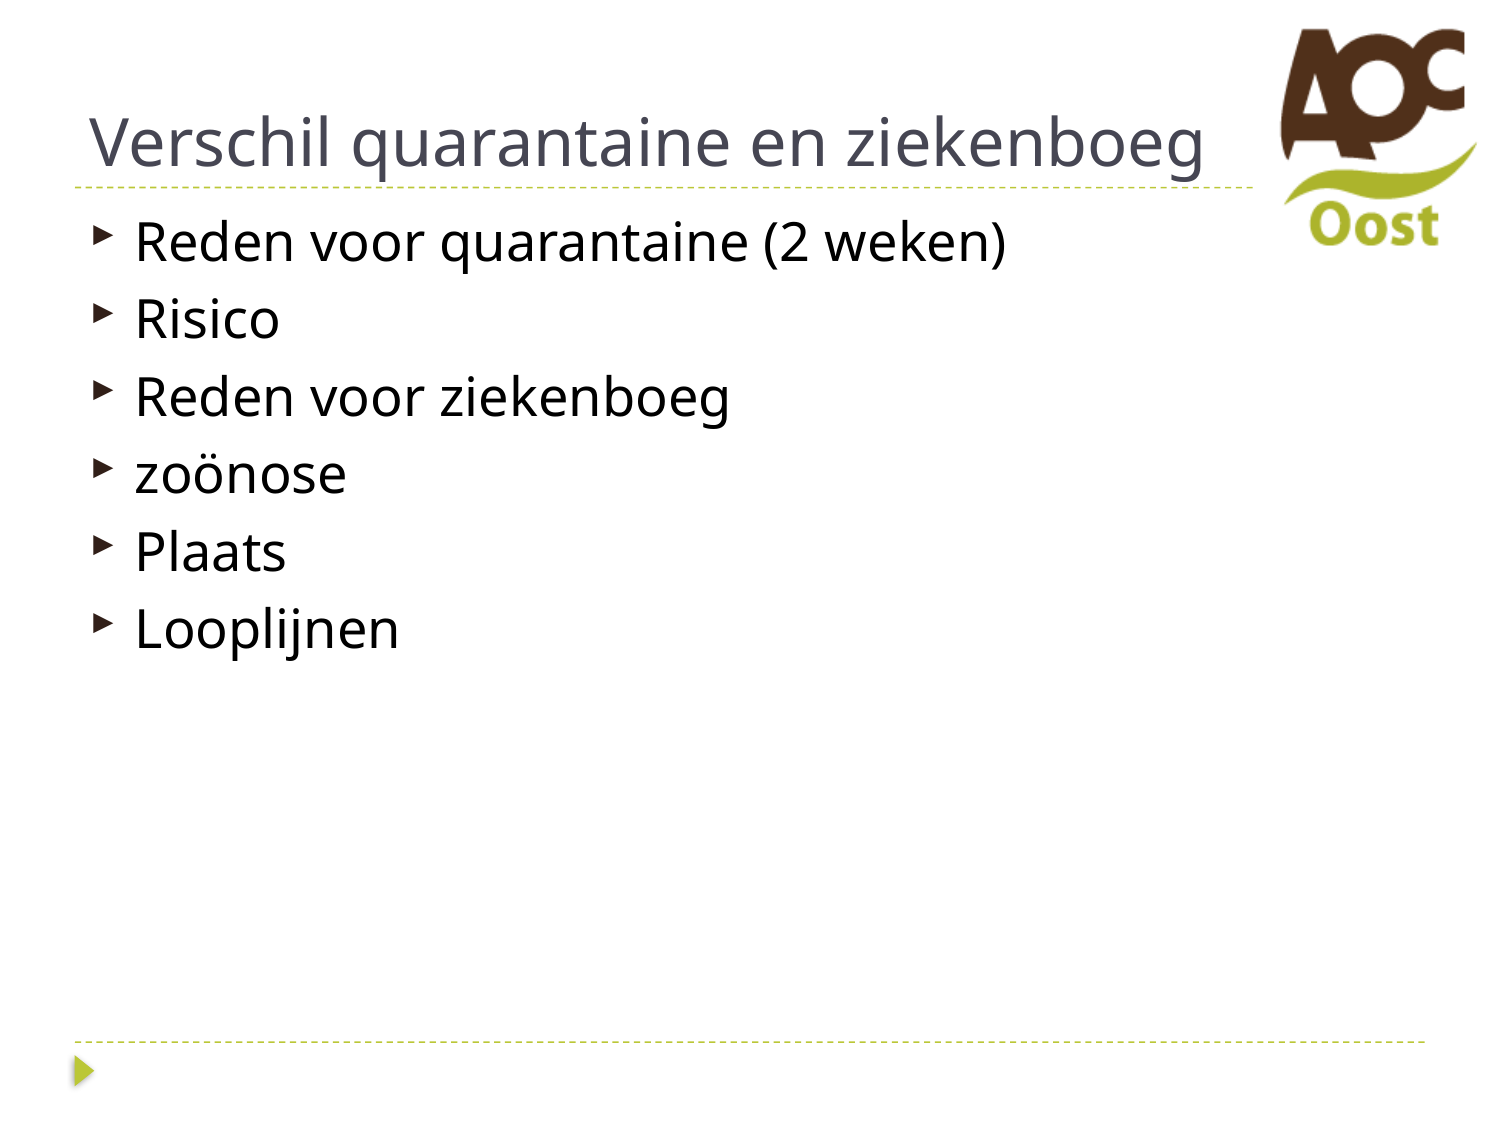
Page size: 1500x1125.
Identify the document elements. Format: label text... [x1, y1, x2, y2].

list Reden voor quarantaine (2 weken) Risico Reden voor ziekenboeg zoönose Plaats Looplijnen [75, 200, 1425, 1010]
picture [1257, 0, 1500, 284]
title Verschil quarantaine en ziekenboeg [75, 24, 1252, 188]
